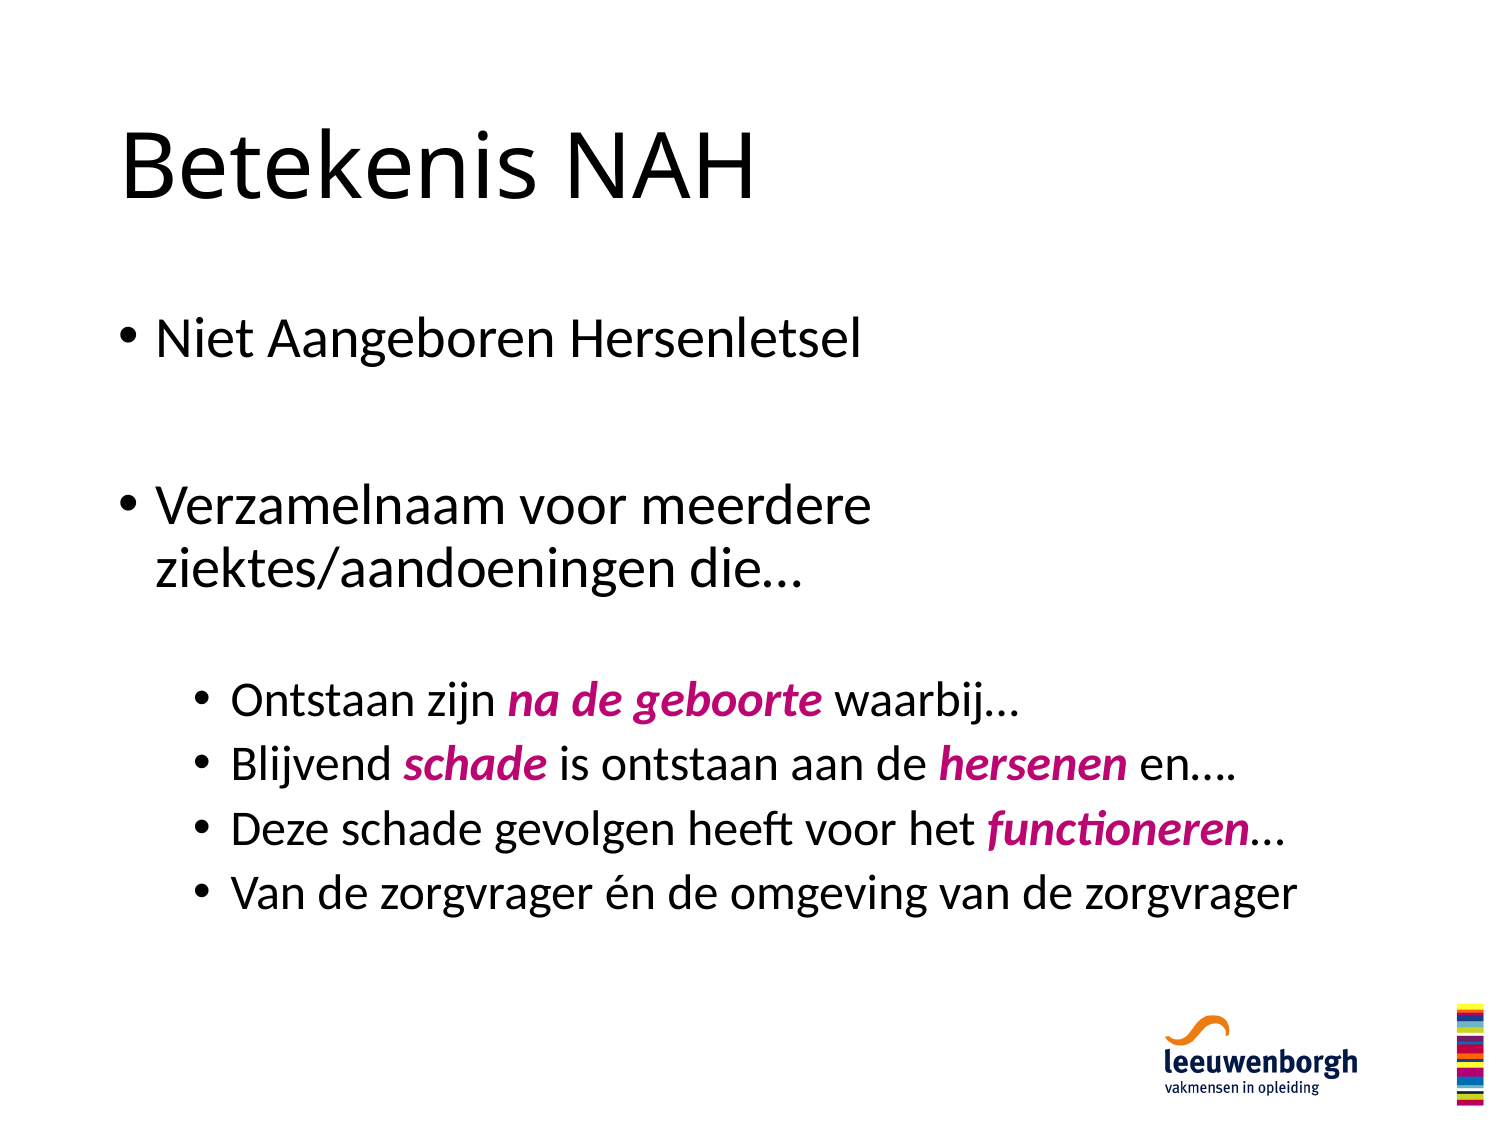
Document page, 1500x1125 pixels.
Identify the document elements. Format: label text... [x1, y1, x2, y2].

title Betekenis NAH [103, 59, 1397, 278]
list Niet Aangeboren Hersenletsel Verzamelnaam voor meerdere ziektes/aandoeningen die… Ontstaan zijn na de geboorte waarbij… Blijvend schade is ontstaan aan de hersenen en…. Deze schade gevolgen heeft voor het functioneren… Van de zorgvrager én de omgeving van de zorgvrager [103, 299, 1397, 1014]
picture [1149, 1003, 1484, 1106]
